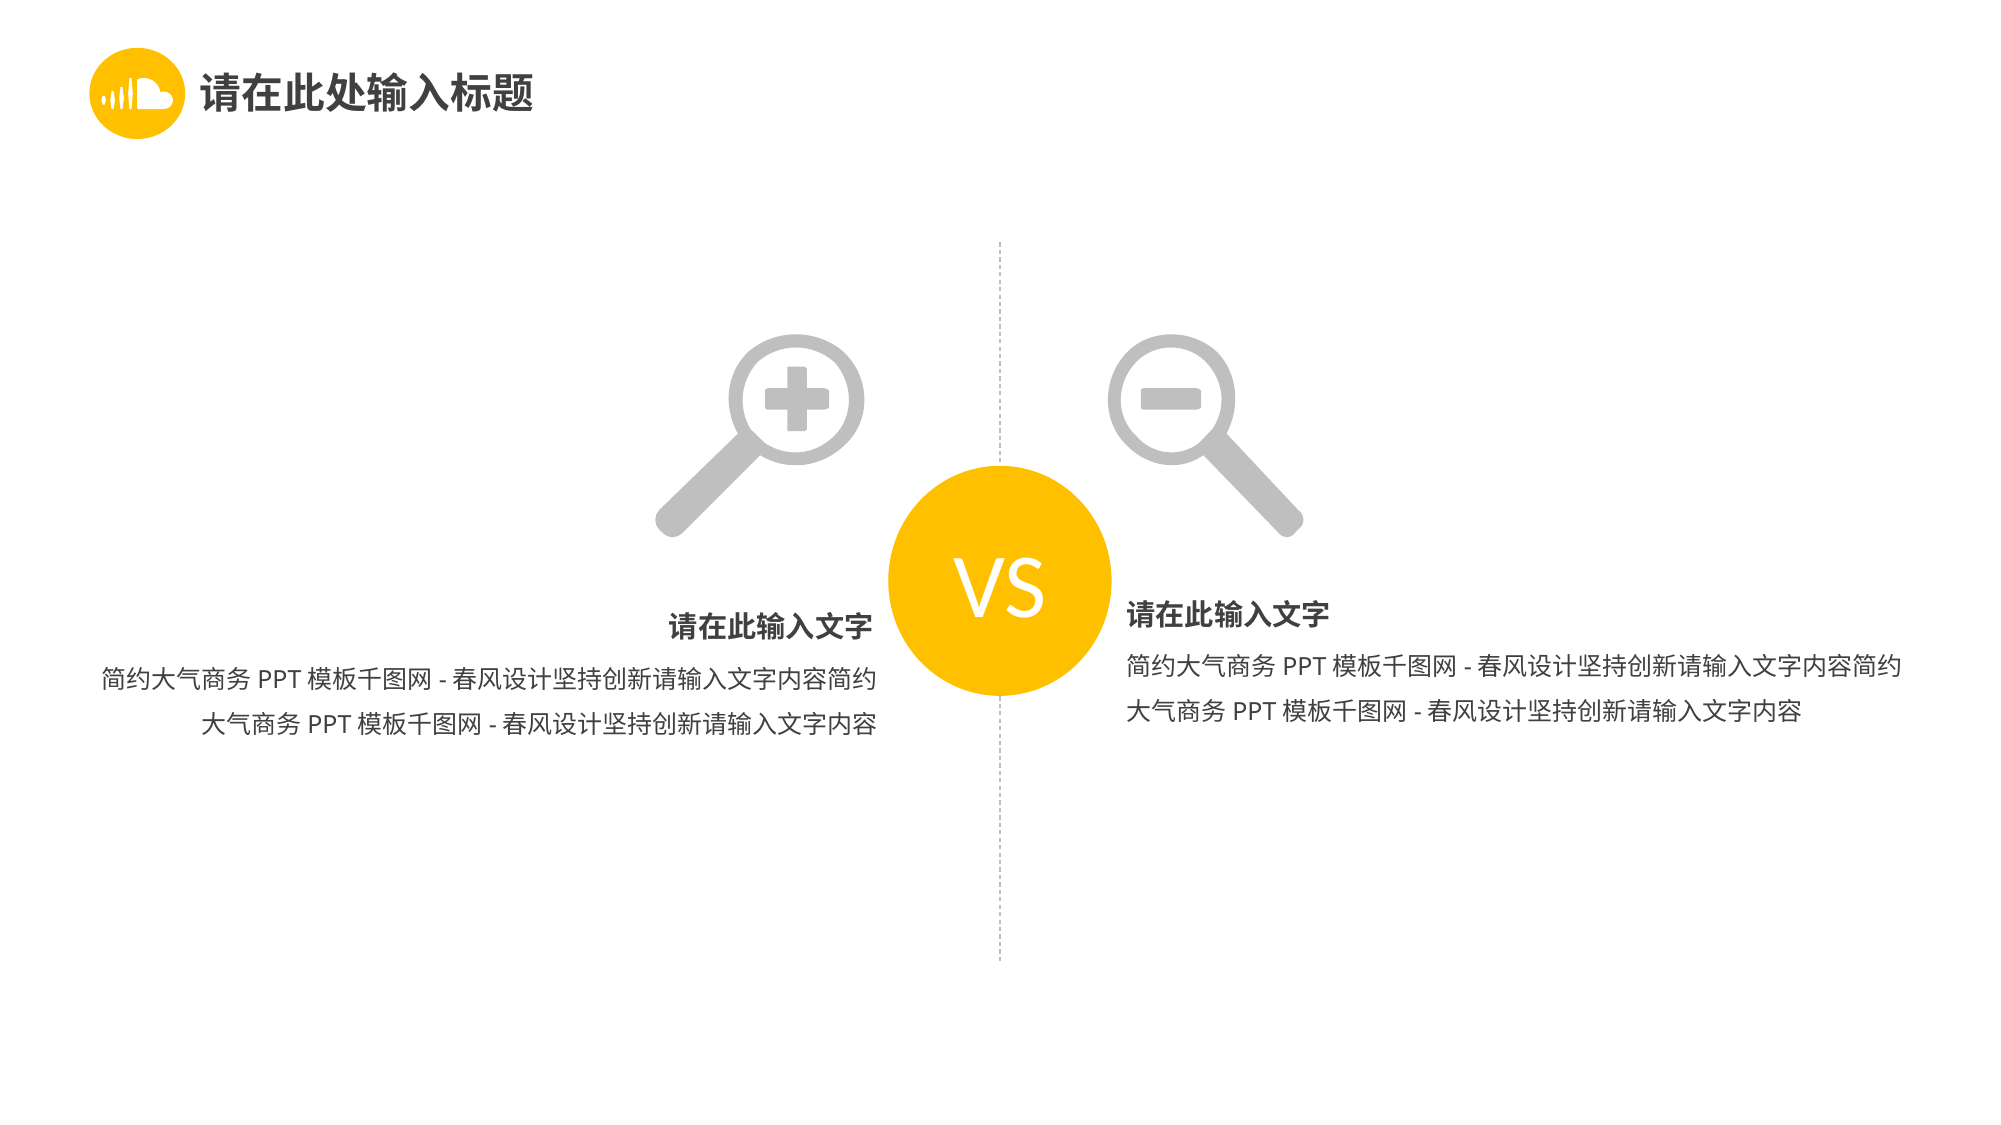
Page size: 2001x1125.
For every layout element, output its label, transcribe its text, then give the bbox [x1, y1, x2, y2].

text_box [655, 334, 865, 538]
text_box VS [887, 464, 999, 697]
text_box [89, 47, 549, 139]
text_box 简约大气商务PPT模板千图网-春风设计坚持创新请输入文字内容简约大气商务PPT模板千图网-春风设计坚持创新请输入文字内容 [62, 641, 893, 746]
text_box 请在此输入文字 [1111, 588, 1346, 639]
text_box [1107, 334, 1304, 538]
text_box 请在此输入文字 [654, 600, 889, 651]
text_box 简约大气商务PPT模板千图网-春风设计坚持创新请输入文字内容简约大气商务PPT模板千图网-春风设计坚持创新请输入文字内容 [1111, 627, 1942, 733]
text_box VS [1001, 464, 1113, 697]
